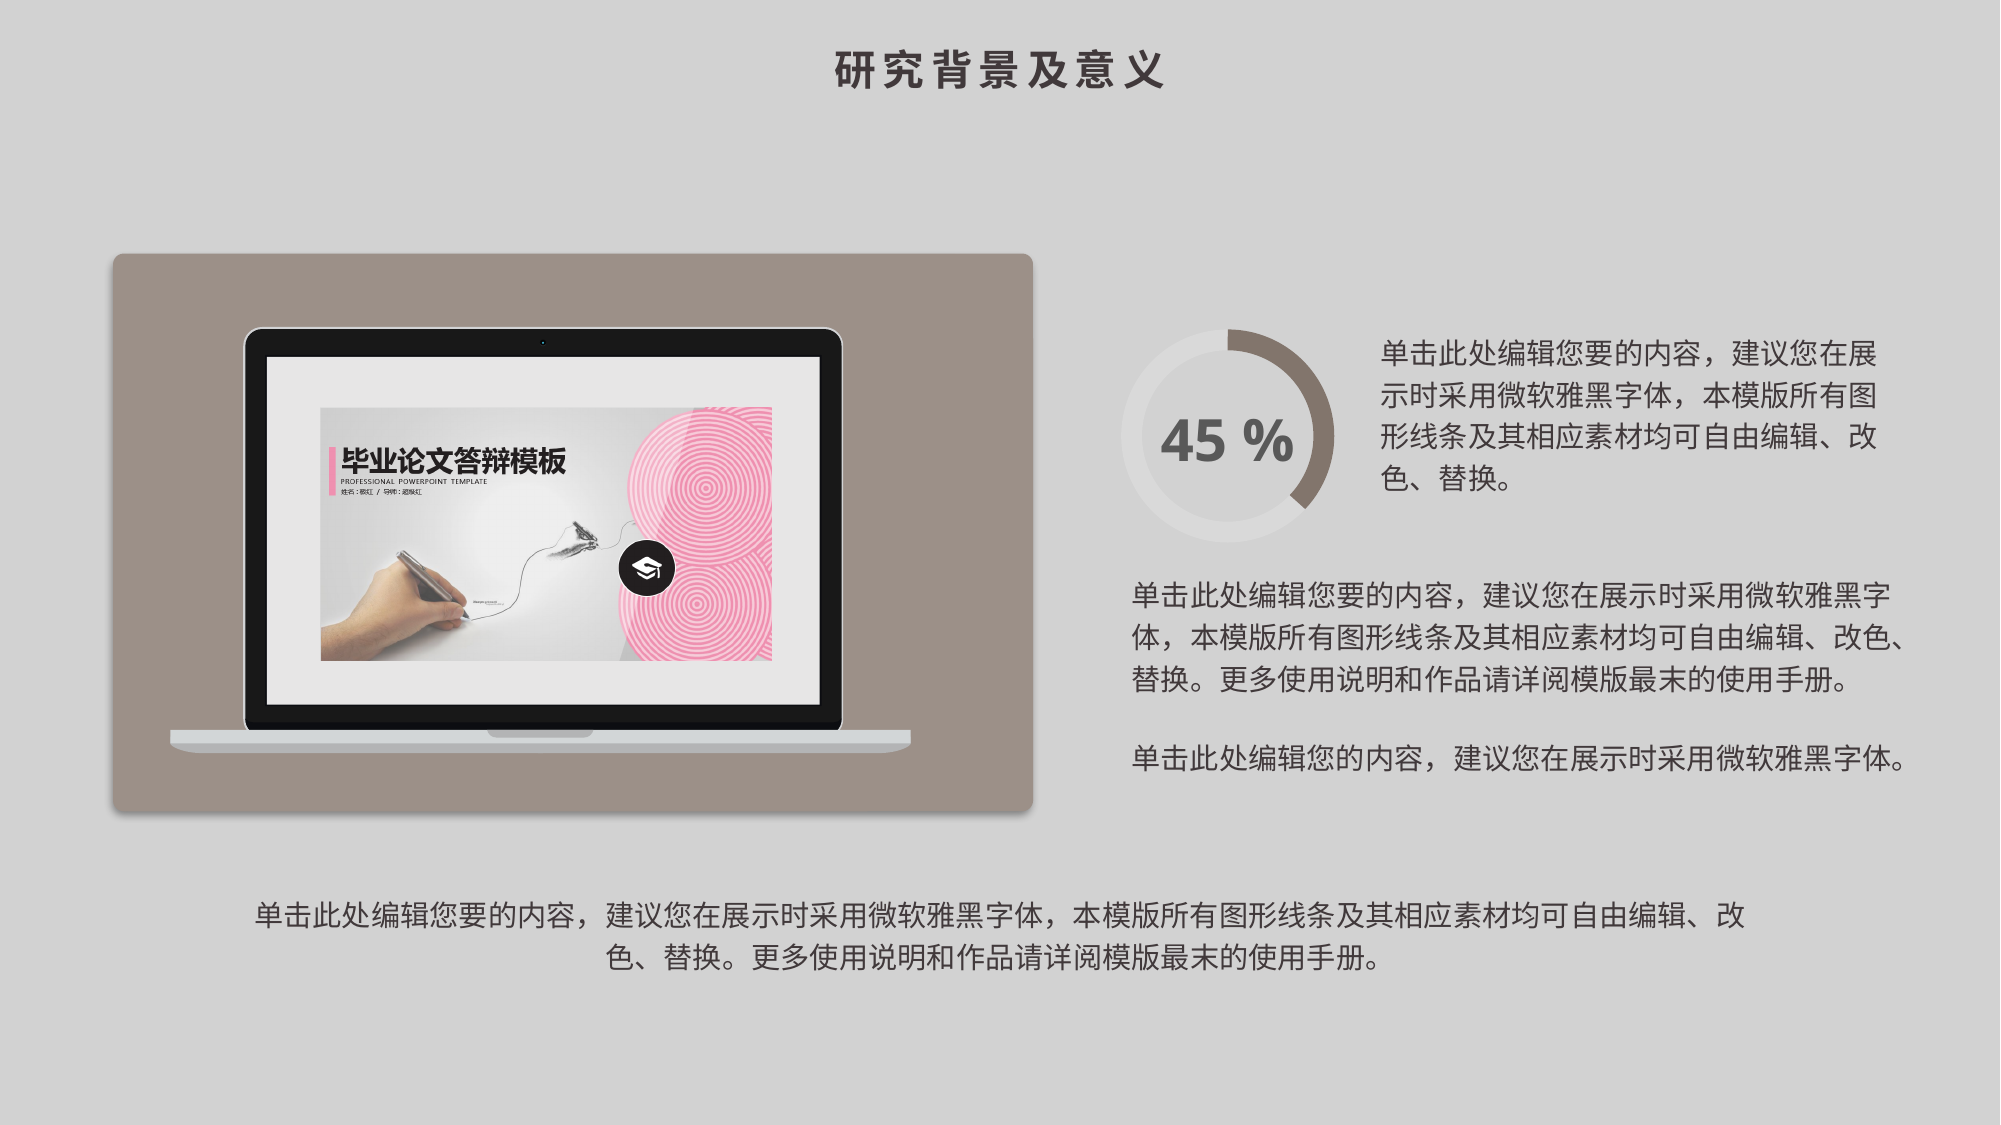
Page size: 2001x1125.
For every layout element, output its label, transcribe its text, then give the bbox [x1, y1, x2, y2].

picture [320, 406, 771, 661]
text_box 单击此处编辑您要的内容，建议您在展示时采用微软雅黑字体，本模版所有图形线条及其相应素材均可自由编辑、改色、替换。更多使用说明和作品请详阅模版最末的使用手册。 [1131, 570, 1897, 701]
text_box 研究背景及意义 [820, 36, 1180, 101]
text_box 45 % [1122, 411, 1131, 491]
text_box 单击此处编辑您要的内容，建议您在展示时采用微软雅黑字体，本模版所有图形线条及其相应素材均可自由编辑、改色、替换。更多使用说明和作品请详阅模版最末的使用手册。 [230, 883, 1769, 982]
text_box 45 % [1324, 411, 1333, 491]
text_box 单击此处编辑您要的内容，建议您在展示时采用微软雅黑字体，本模版所有图形线条及其相应素材均可自由编辑、改色、替换。 [1380, 327, 1897, 547]
text_box 单击此处编辑您的内容，建议您在展示时采用微软雅黑字体。 [1131, 733, 1937, 864]
text_box [111, 252, 1035, 813]
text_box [170, 326, 911, 754]
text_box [1131, 339, 1324, 533]
